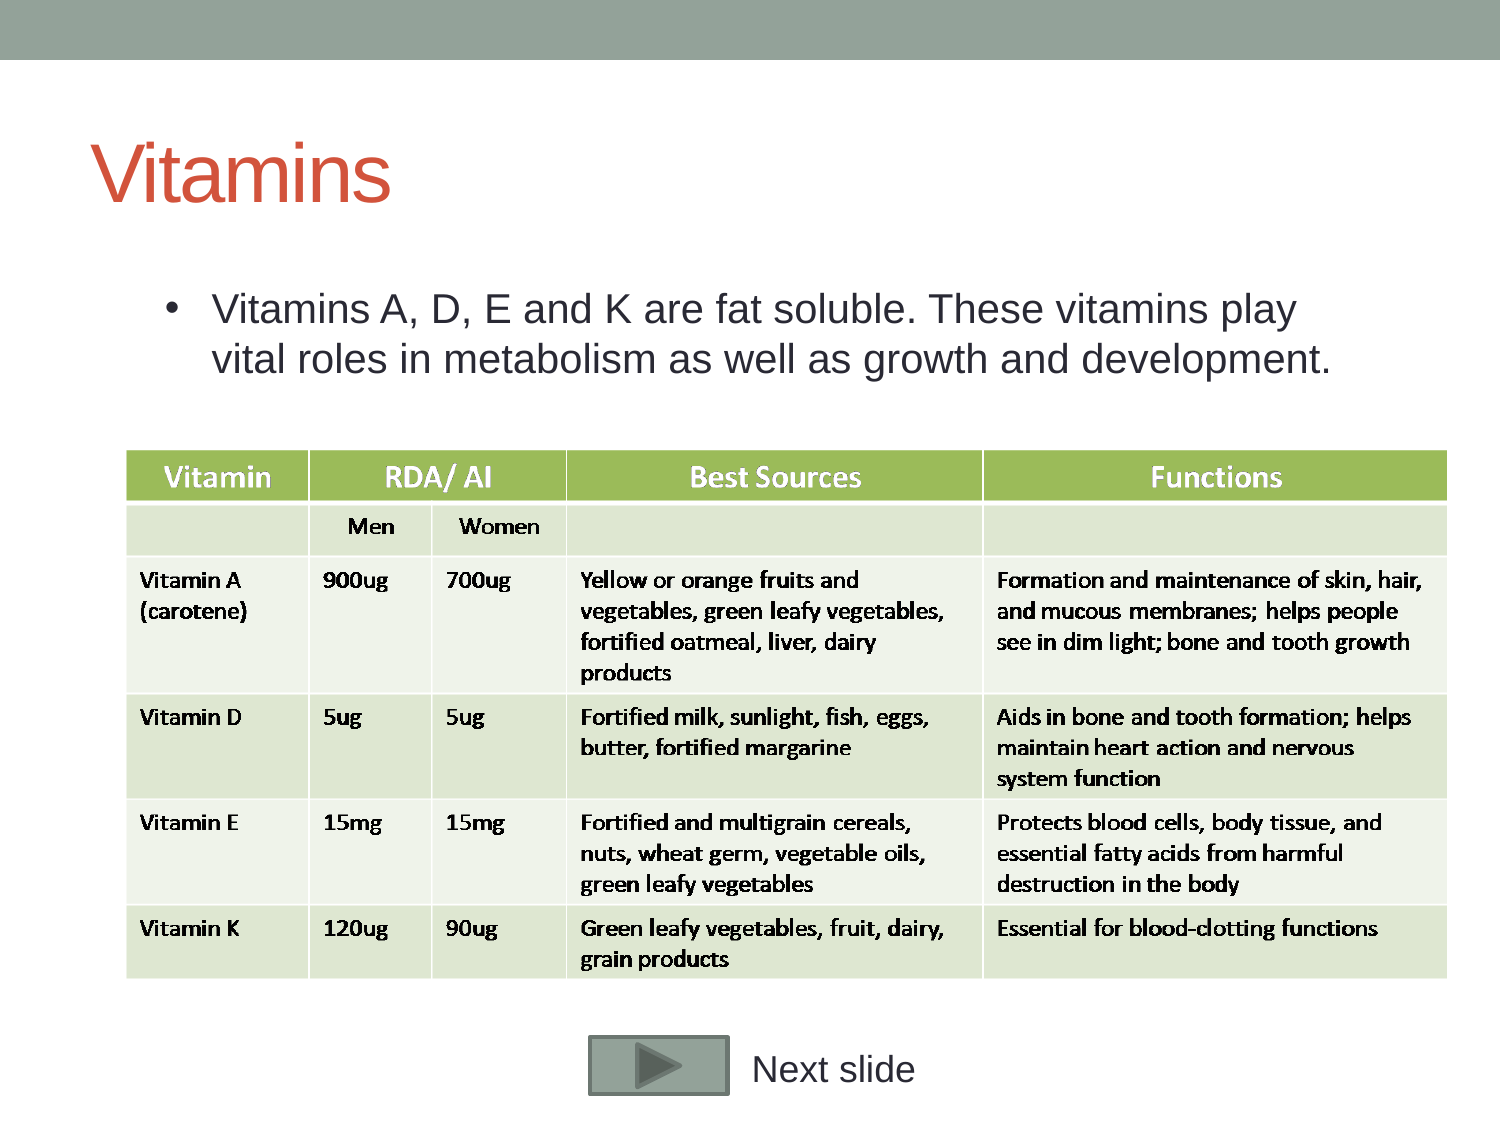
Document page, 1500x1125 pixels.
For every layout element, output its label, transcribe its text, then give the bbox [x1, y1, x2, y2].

picture [112, 436, 1462, 992]
text_box Next slide [736, 1037, 931, 1097]
text_box [588, 1035, 730, 1096]
title Vitamins [75, 87, 1425, 250]
text_box Vitamins A, D, E and K are fat soluble. These vitamins play vital roles in metabolism as well as growth and development. [150, 274, 1388, 433]
